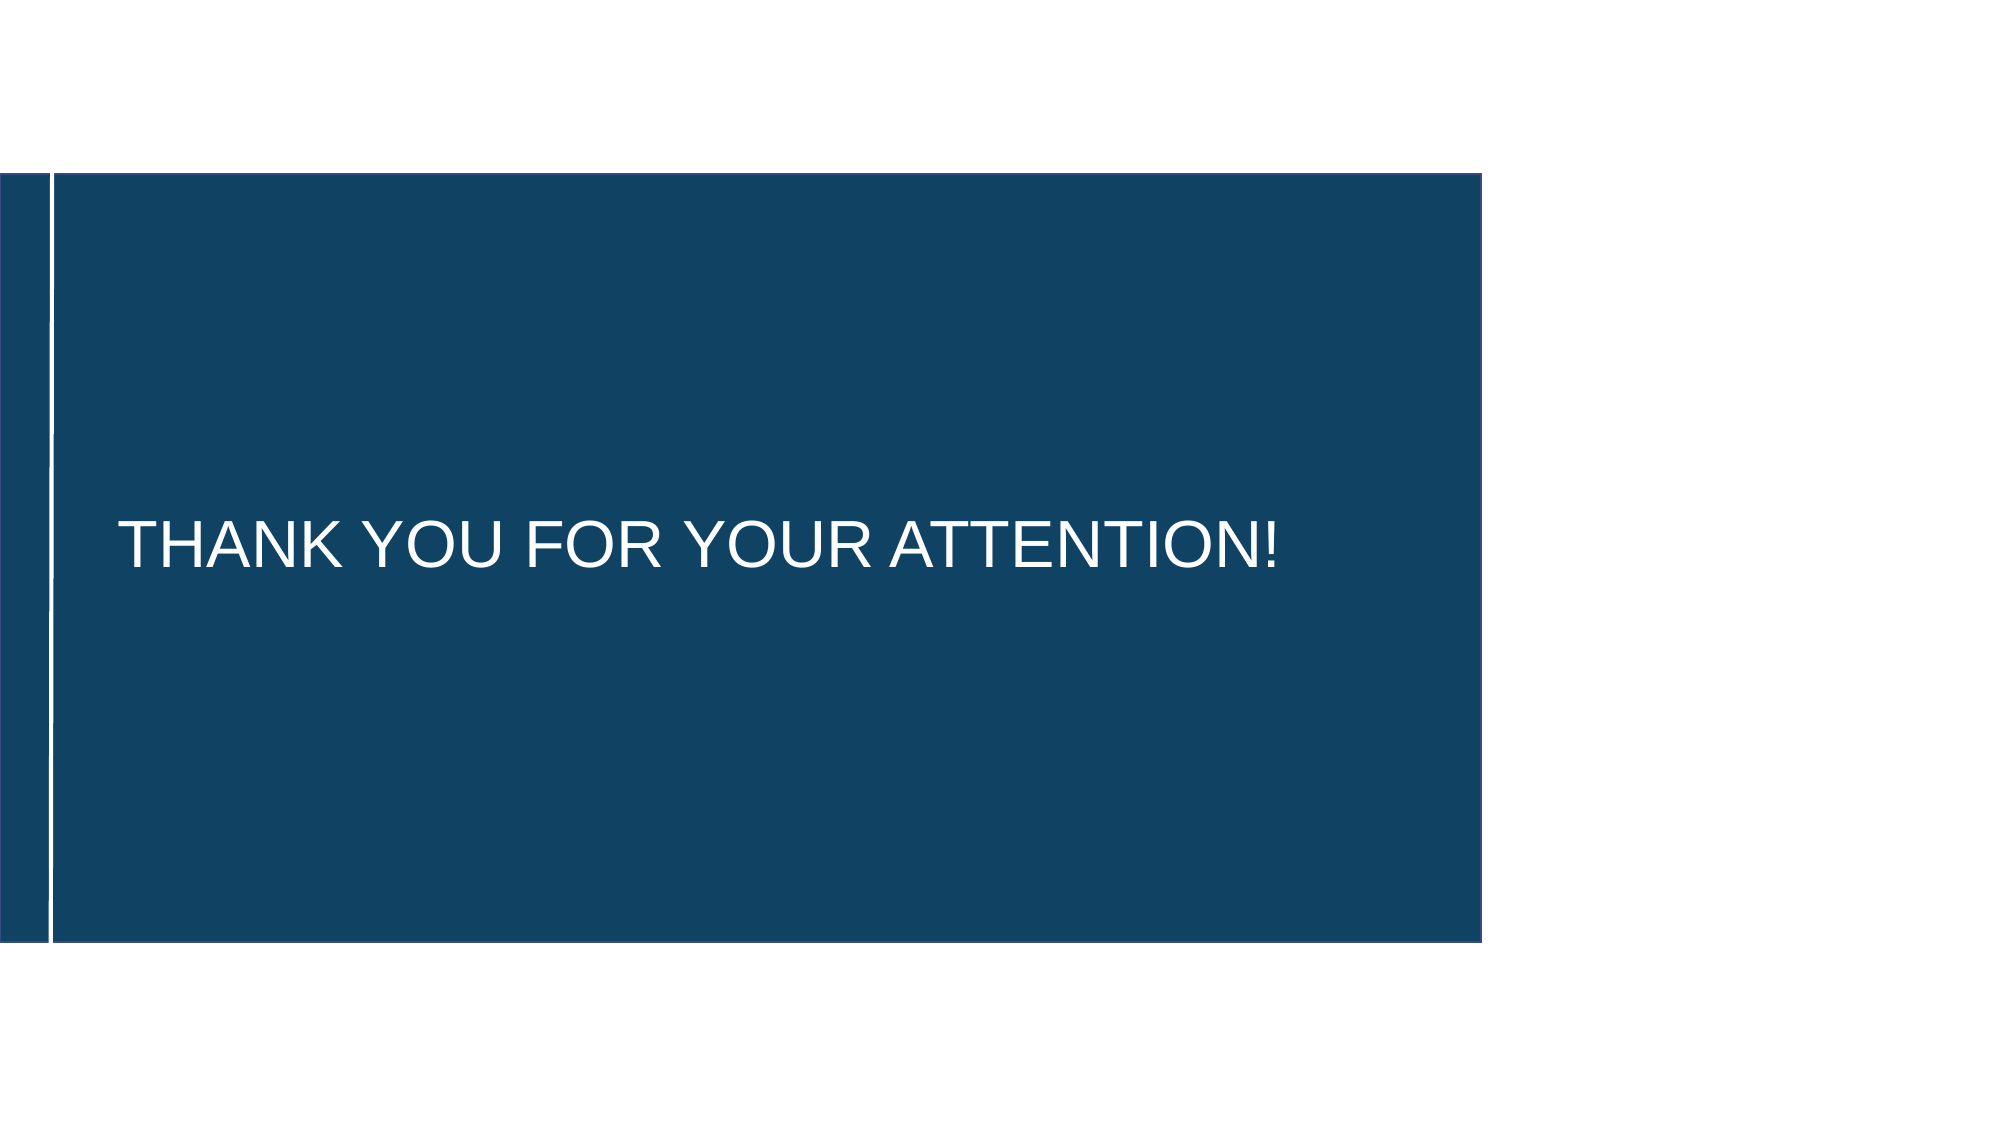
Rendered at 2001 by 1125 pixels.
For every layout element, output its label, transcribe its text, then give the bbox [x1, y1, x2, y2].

text_box [0, 173, 50, 943]
text_box THANK YOU FOR YOUR ATTENTION! [102, 358, 1420, 588]
text_box [53, 173, 1482, 943]
